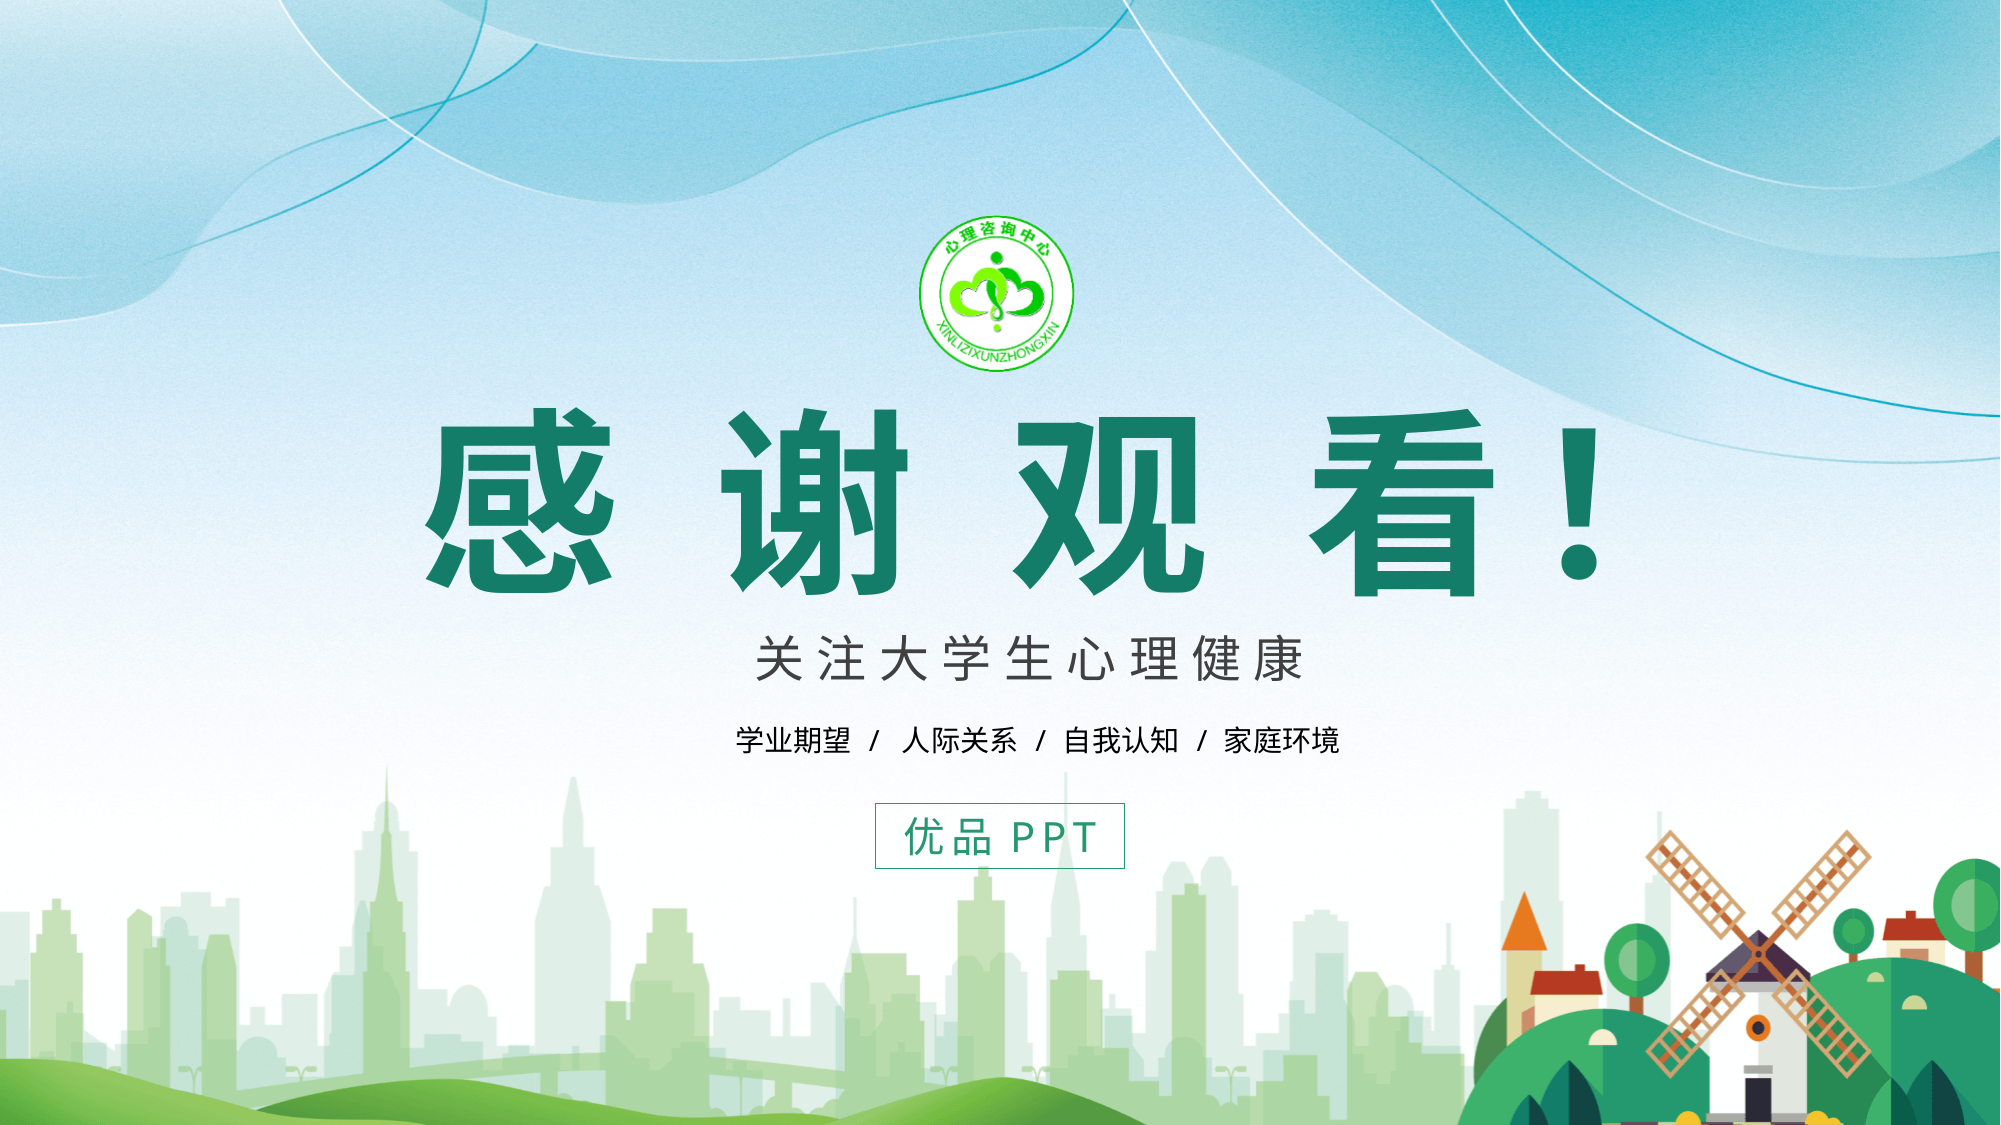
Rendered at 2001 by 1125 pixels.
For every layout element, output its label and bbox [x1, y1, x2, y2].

text_box [719, 715, 1357, 766]
picture [0, 0, 2000, 1125]
